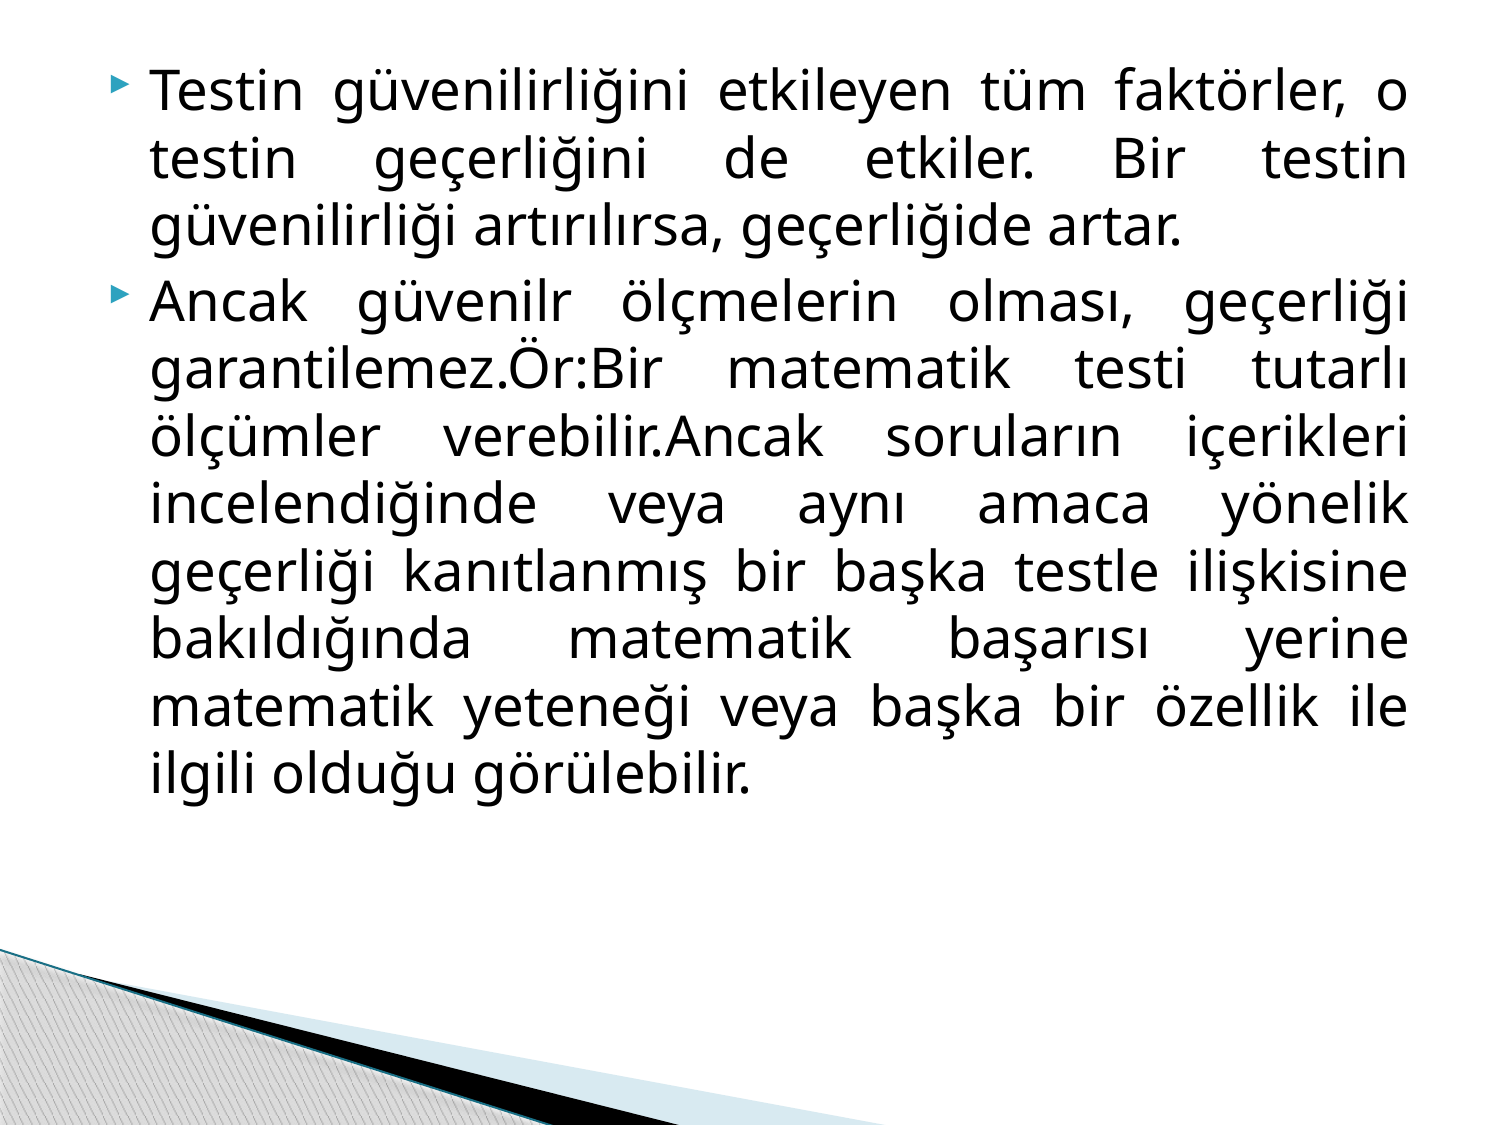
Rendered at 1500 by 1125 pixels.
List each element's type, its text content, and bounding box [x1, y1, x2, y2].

list Testin güvenilirliğini etkileyen tüm faktörler, o testin geçerliğini de etkiler. Bir testin güvenilirliği artırılırsa, geçerliğide artar. Ancak güvenilr ölçmelerin olması, geçerliği garantilemez.Ör:Bir matematik testi tutarlı ölçümler verebilir.Ancak soruların içerikleri incelendiğinde veya aynı amaca yönelik geçerliği kanıtlanmış bir başka testle ilişkisine bakıldığında matematik başarısı yerine matematik yeteneği veya başka bir özellik ile ilgili olduğu görülebilir. [75, 46, 1425, 986]
